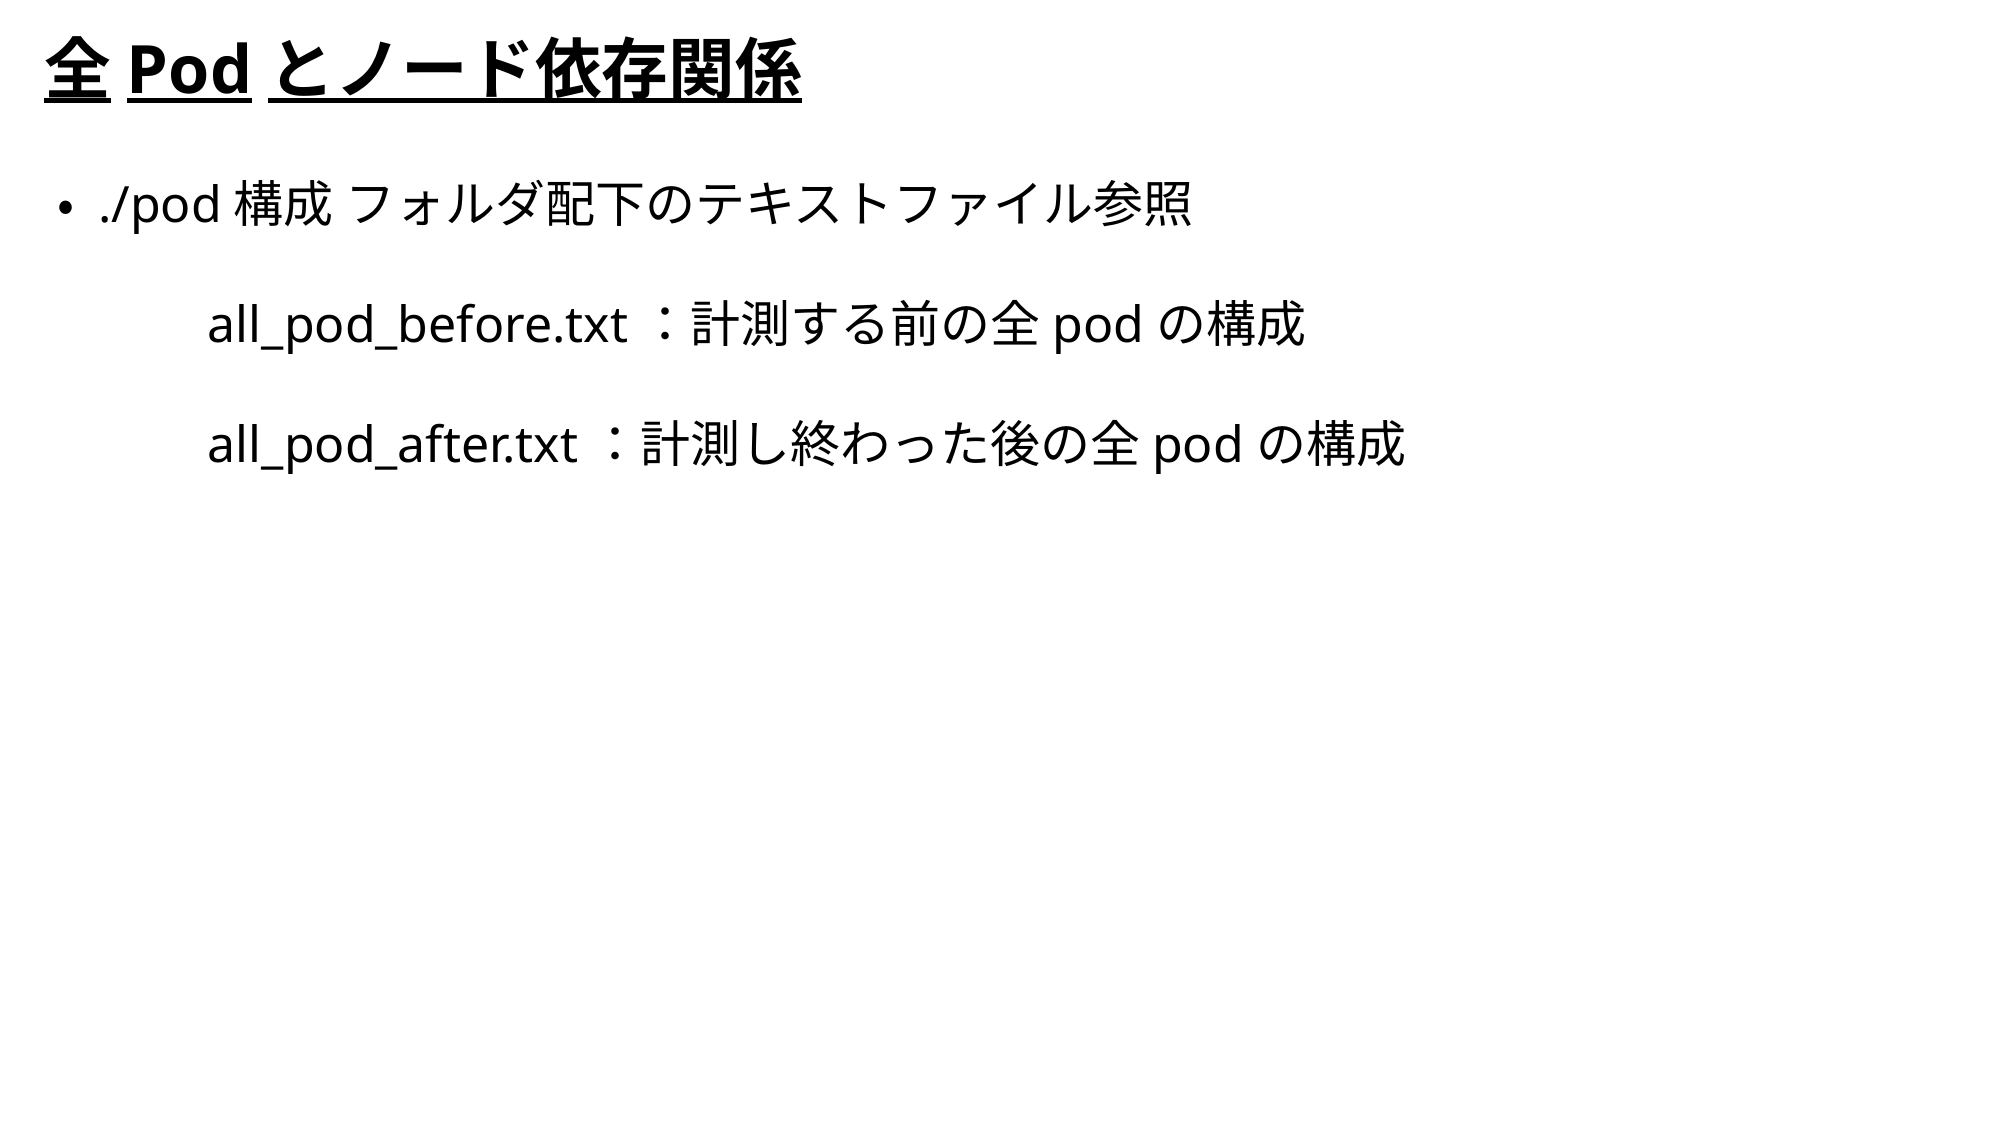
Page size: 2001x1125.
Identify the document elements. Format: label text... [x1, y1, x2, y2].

text_box 全Podとノード依存関係 [29, 28, 1105, 148]
text_box ・ ./pod構成 フォルダ配下のテキストファイル参照 all_pod_before.txt：計測する前の全podの構成 all_pod_after.txt：計測し終わった後の全podの構成 [43, 164, 1421, 480]
